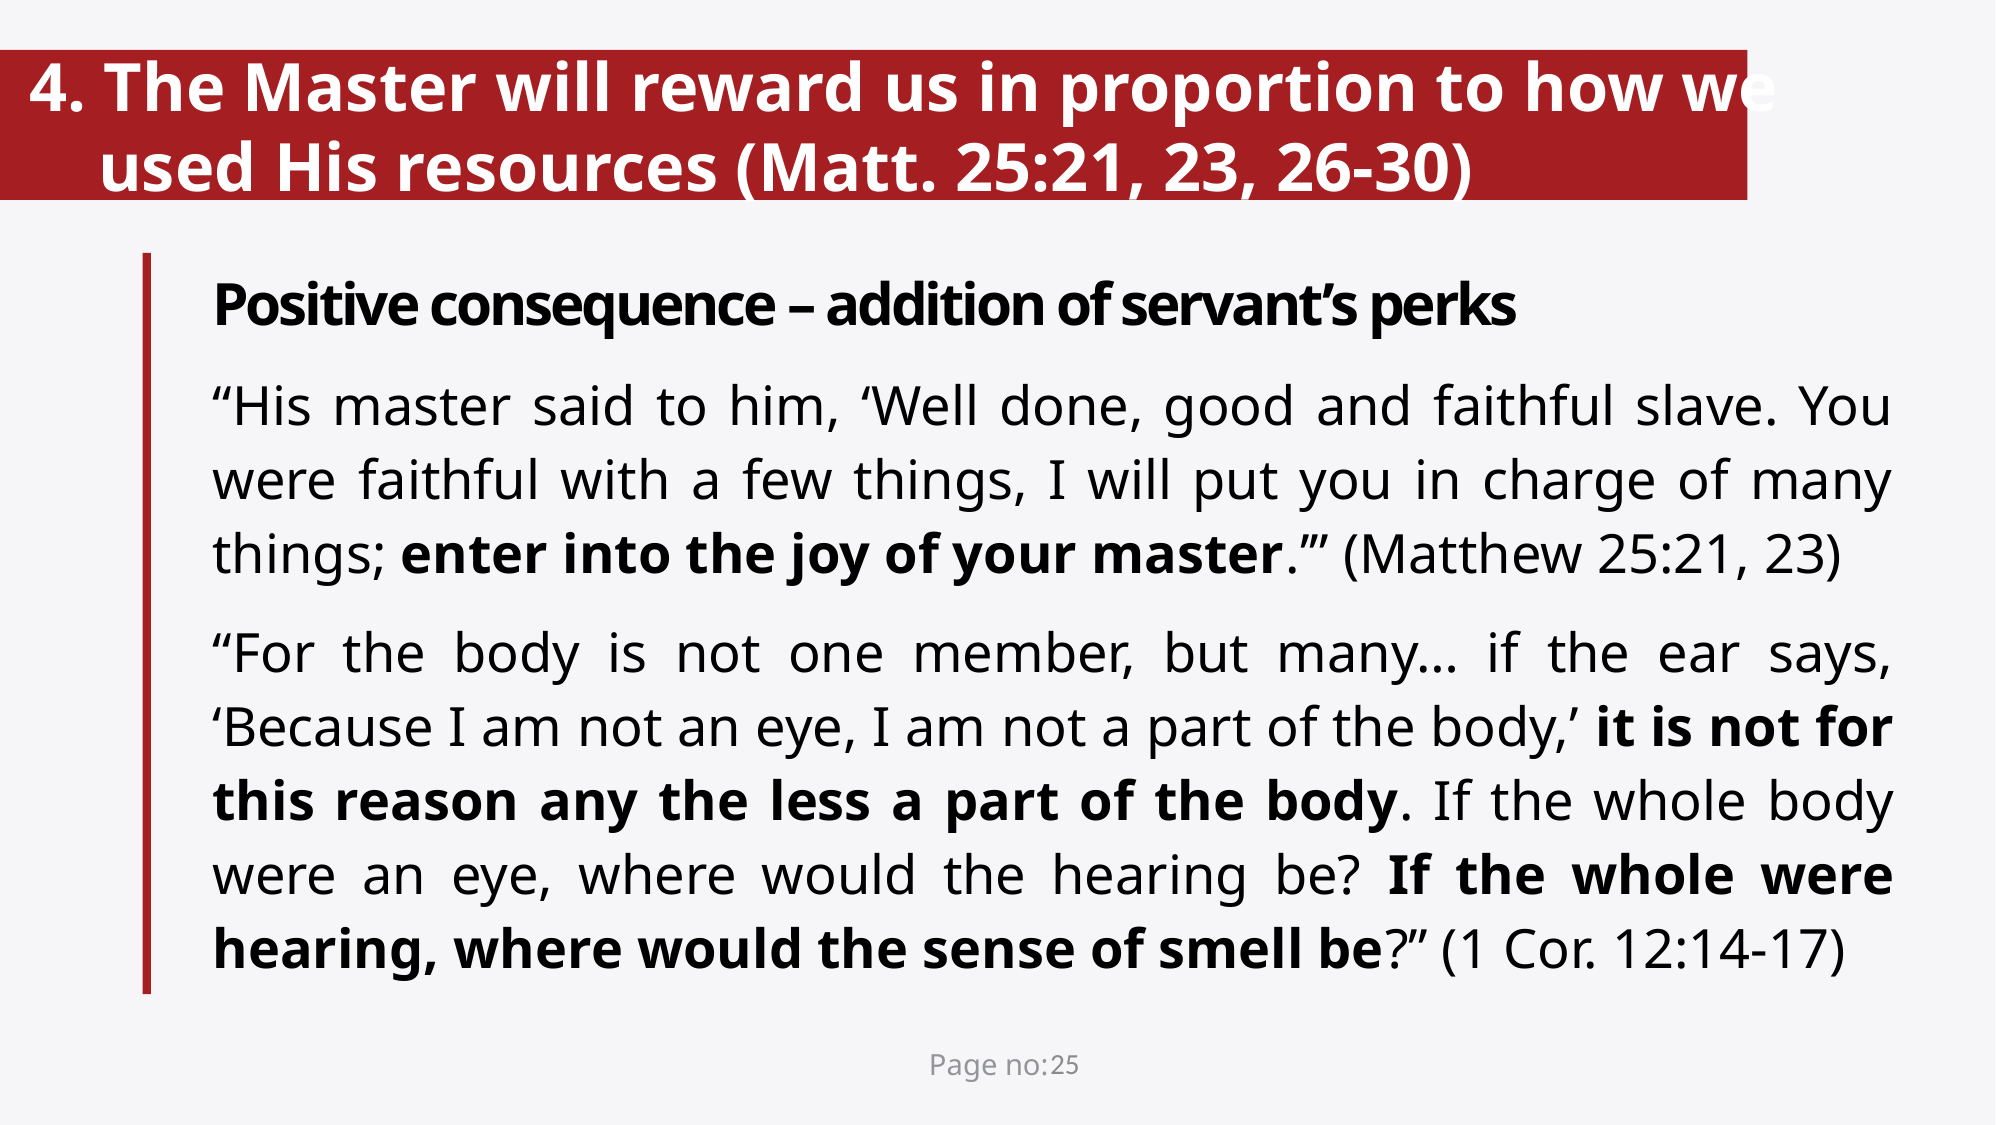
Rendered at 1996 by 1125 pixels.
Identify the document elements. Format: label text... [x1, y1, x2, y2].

text_box [1583, 48, 1750, 62]
text_box [1583, 188, 1750, 202]
subtitle Positive consequence – addition of servant’s perks “His master said to him, ‘Well done, good and faithful slave. You were faithful with a few things, I will put you in charge of many things; enter into the joy of your master.’” (Matthew 25:21, 23) “For the body is not one member, but many… if the ear says, ‘Because I am not an eye, I am not a part of the body,’ it is not for this reason any the less a part of the body. If the whole body were an eye, where would the hearing be? If the whole were hearing, where would the sense of smell be?” (1 Cor. 12:14-17) [197, 249, 1910, 1000]
title 4. The Master will reward us in proportion to how we used His resources (Matt. 25:21, 23, 26-30) [14, 62, 1810, 188]
